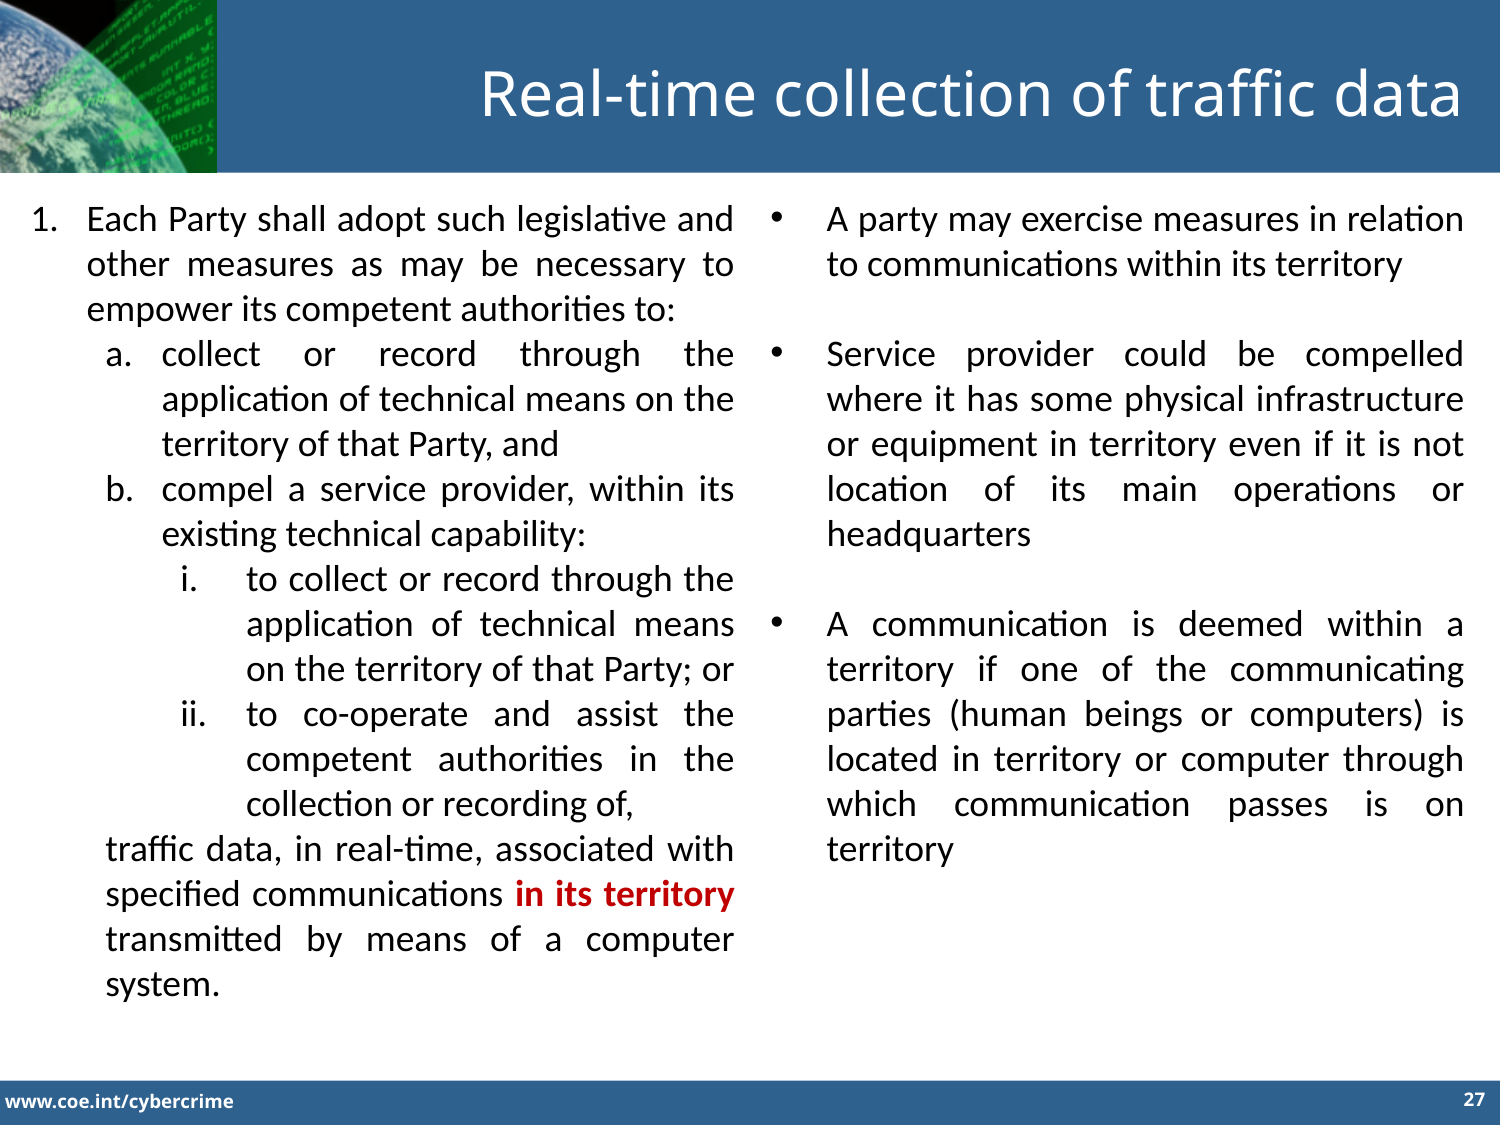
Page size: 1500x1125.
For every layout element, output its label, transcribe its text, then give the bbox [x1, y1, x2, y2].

picture [0, 0, 217, 173]
text_box A party may exercise measures in relation to communications within its territory Service provider could be compelled where it has some physical infrastructure or equipment in territory even if it is not location of its main operations or headquarters A communication is deemed within a territory if one of the communicating parties (human beings or computers) is located in territory or computer through which communication passes is on territory [755, 186, 1480, 877]
text_box Each Party shall adopt such legislative and other measures as may be necessary to empower its competent authorities to: collect or record through the application of technical means on the territory of that Party, and compel a service provider, within its existing technical capability: to collect or record through the application of technical means on the territory of that Party; or to co-operate and assist the competent authorities in the collection or recording of, traffic data, in real-time, associated with specified communications in its territory transmitted by means of a computer system. [15, 186, 750, 1012]
text_box Real-time collection of traffic data [227, 46, 1480, 137]
